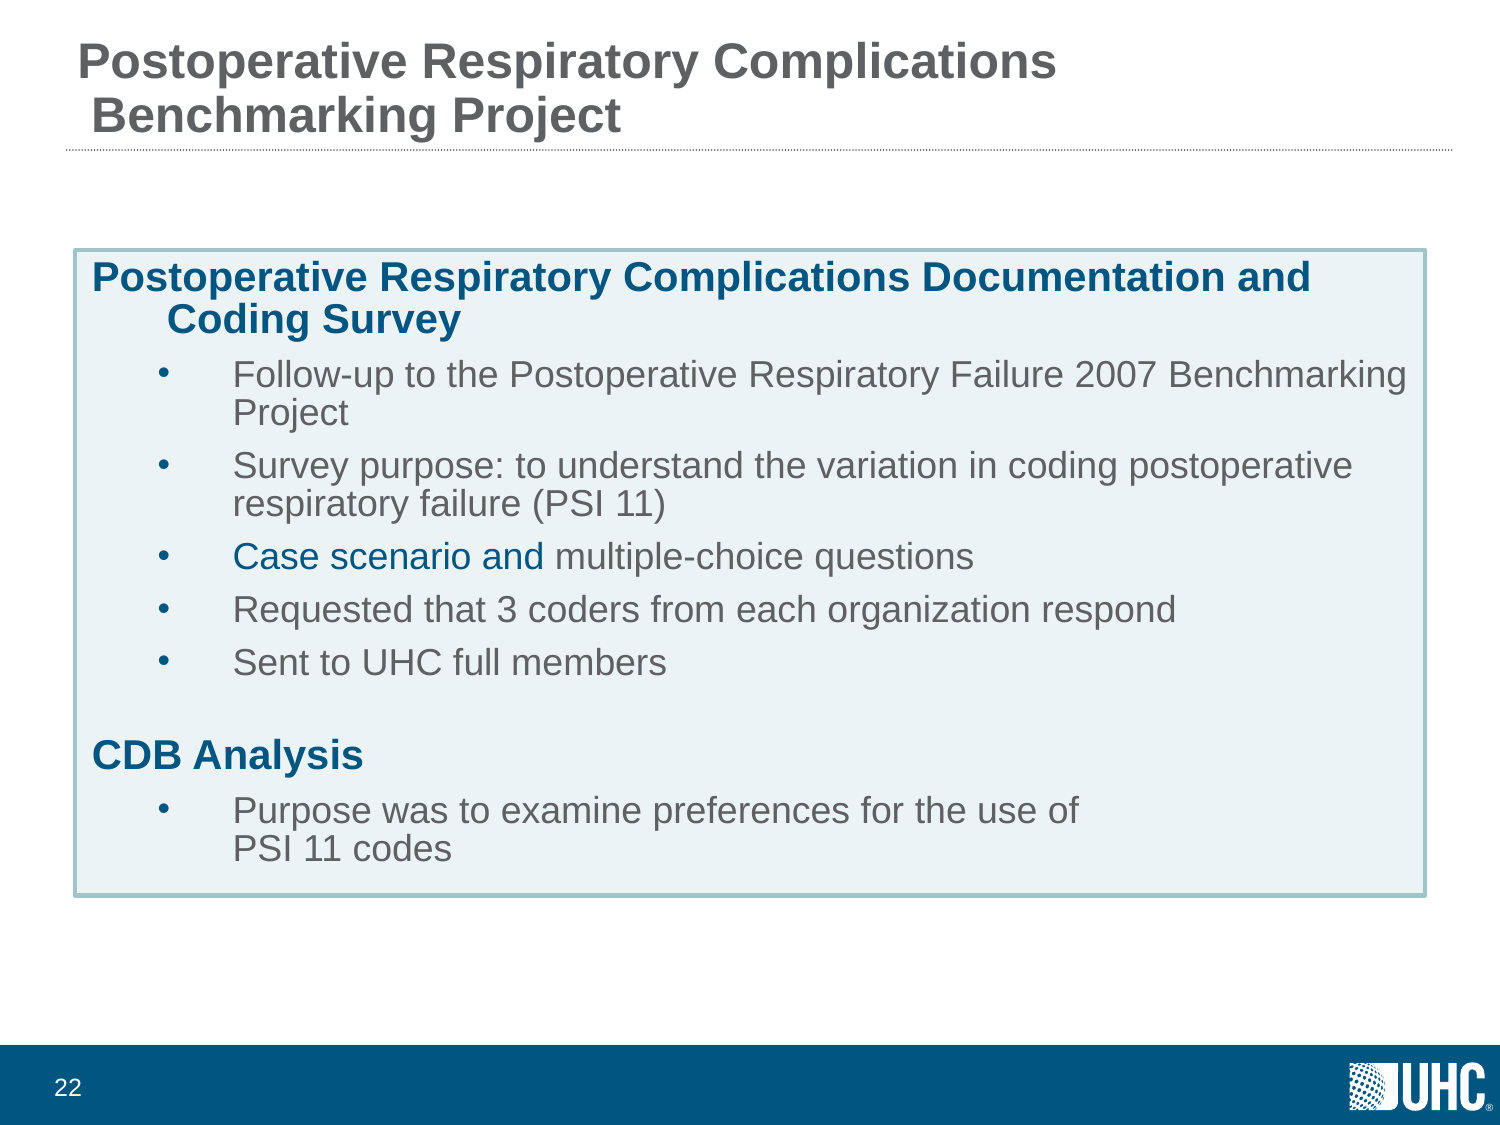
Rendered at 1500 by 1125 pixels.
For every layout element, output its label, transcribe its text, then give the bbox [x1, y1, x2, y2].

title Postoperative Respiratory Complications Benchmarking Project [69, 7, 1453, 144]
list Postoperative Respiratory Complications Documentation and Coding Survey Follow-up to the Postoperative Respiratory Failure 2007 Benchmarking Project Survey purpose: to understand the variation in coding postoperative respiratory failure (PSI 11) Case scenario and multiple-choice questions Requested that 3 coders from each organization respond Sent to UHC full members CDB Analysis Purpose was to examine preferences for the use of PSI 11 codes [73, 248, 1427, 898]
slide_number 21 [26, 1063, 110, 1111]
picture [0, 0, 1500, 1045]
